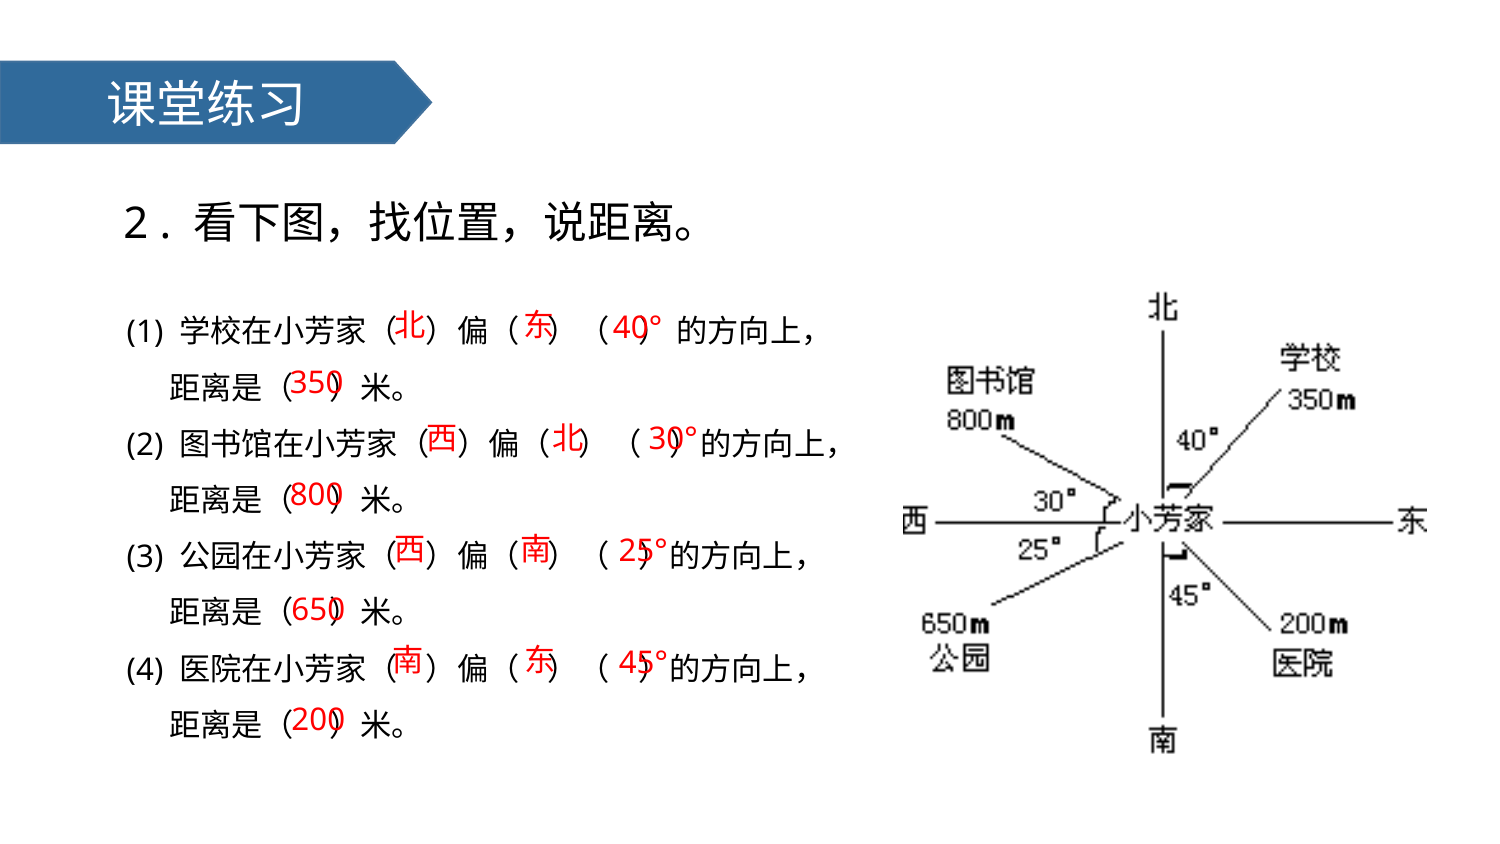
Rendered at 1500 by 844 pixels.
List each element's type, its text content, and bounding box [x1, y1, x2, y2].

text_box 2 . 看下图，找位置，说距离。 [111, 189, 805, 254]
text_box 课堂练习 [0, 61, 432, 144]
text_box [111, 285, 1427, 791]
